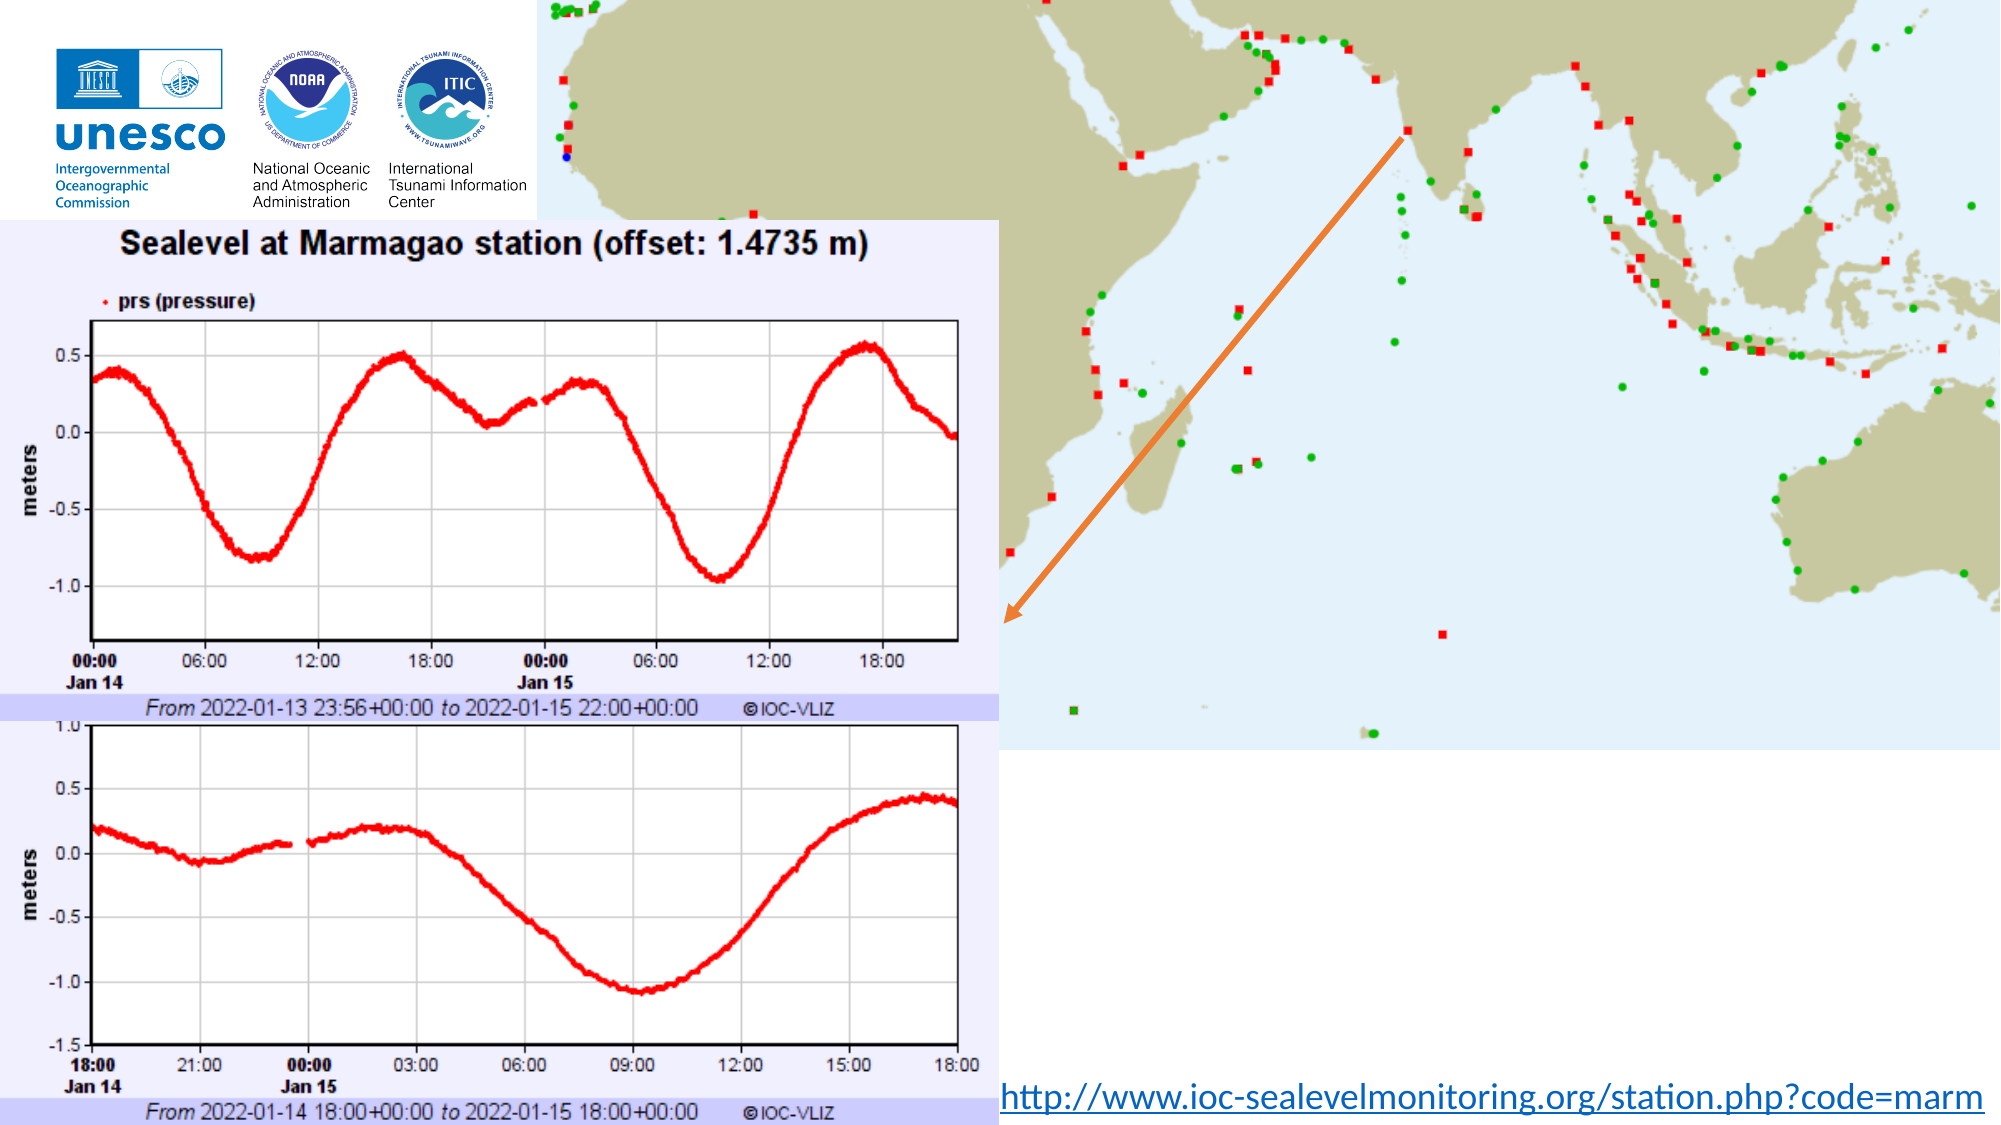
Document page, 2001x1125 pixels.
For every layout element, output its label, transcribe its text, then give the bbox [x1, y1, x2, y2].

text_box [1003, 138, 1403, 624]
picture [0, 0, 2000, 1125]
text_box http://www.ioc-sealevelmonitoring.org/station.php?code=marm [999, 1064, 2000, 1125]
